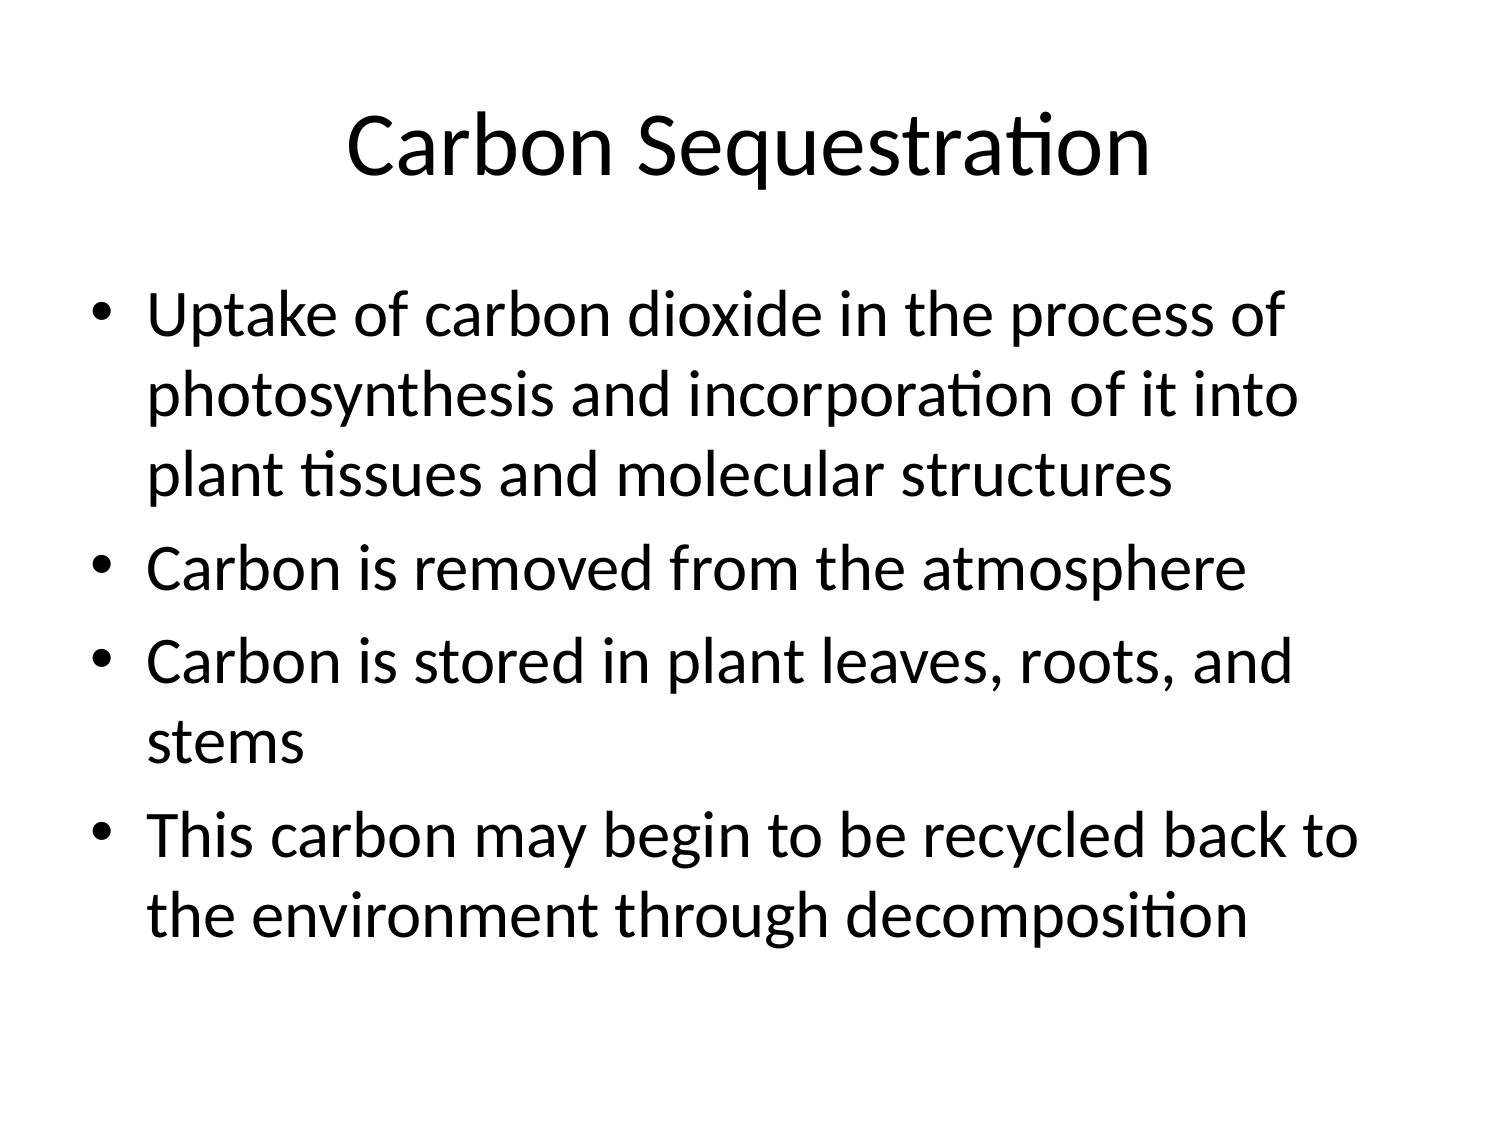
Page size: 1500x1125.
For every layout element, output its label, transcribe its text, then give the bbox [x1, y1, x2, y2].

list Uptake of carbon dioxide in the process of photosynthesis and incorporation of it into plant tissues and molecular structures Carbon is removed from the atmosphere Carbon is stored in plant leaves, roots, and stems This carbon may begin to be recycled back to the environment through decomposition [75, 262, 1425, 1005]
title Carbon Sequestration [75, 45, 1425, 233]
